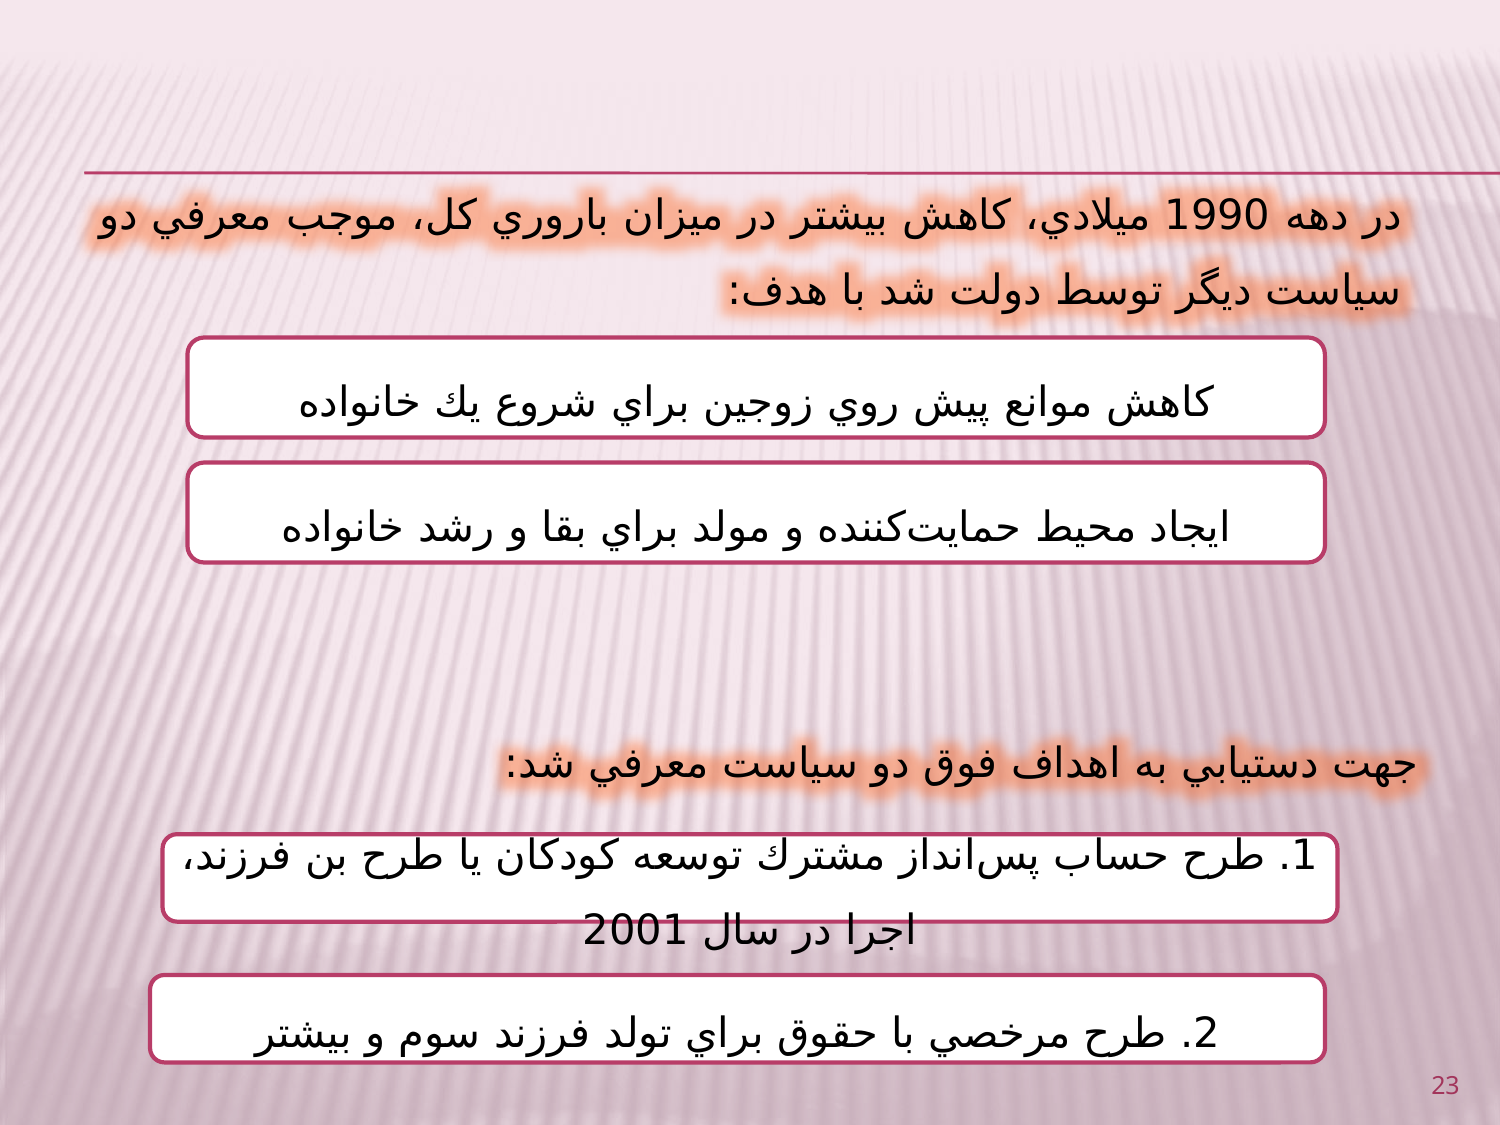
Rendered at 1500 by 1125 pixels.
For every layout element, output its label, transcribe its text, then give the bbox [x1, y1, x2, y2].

text_box ايجاد محيط حمايت‌كننده و مولد براي بقا و رشد خانواده [185, 460, 1328, 565]
text_box 2. طرح مرخصي با حقوق براي تولد فرزند سوم و بيشتر [147, 972, 1328, 1065]
text_box 1. طرح حساب پس‌انداز مشترك توسعه كودكان يا طرح بن فرزند، اجرا در سال 2001 [160, 832, 1340, 924]
text_box در دهه 1990 ميلادي، كاهش بيشتر در ميزان باروري كل، موجب معرفي دو سياست ديگر توسط دولت شد با هدف: [72, 147, 1428, 328]
text_box كاهش موانع پيش روي زوجين براي شروع يك خانواده [185, 335, 1328, 440]
slide_number 23 [1350, 1061, 1475, 1103]
text_box جهت دستيابي به اهداف فوق دو سياست معرفي شد: [85, 702, 1440, 794]
